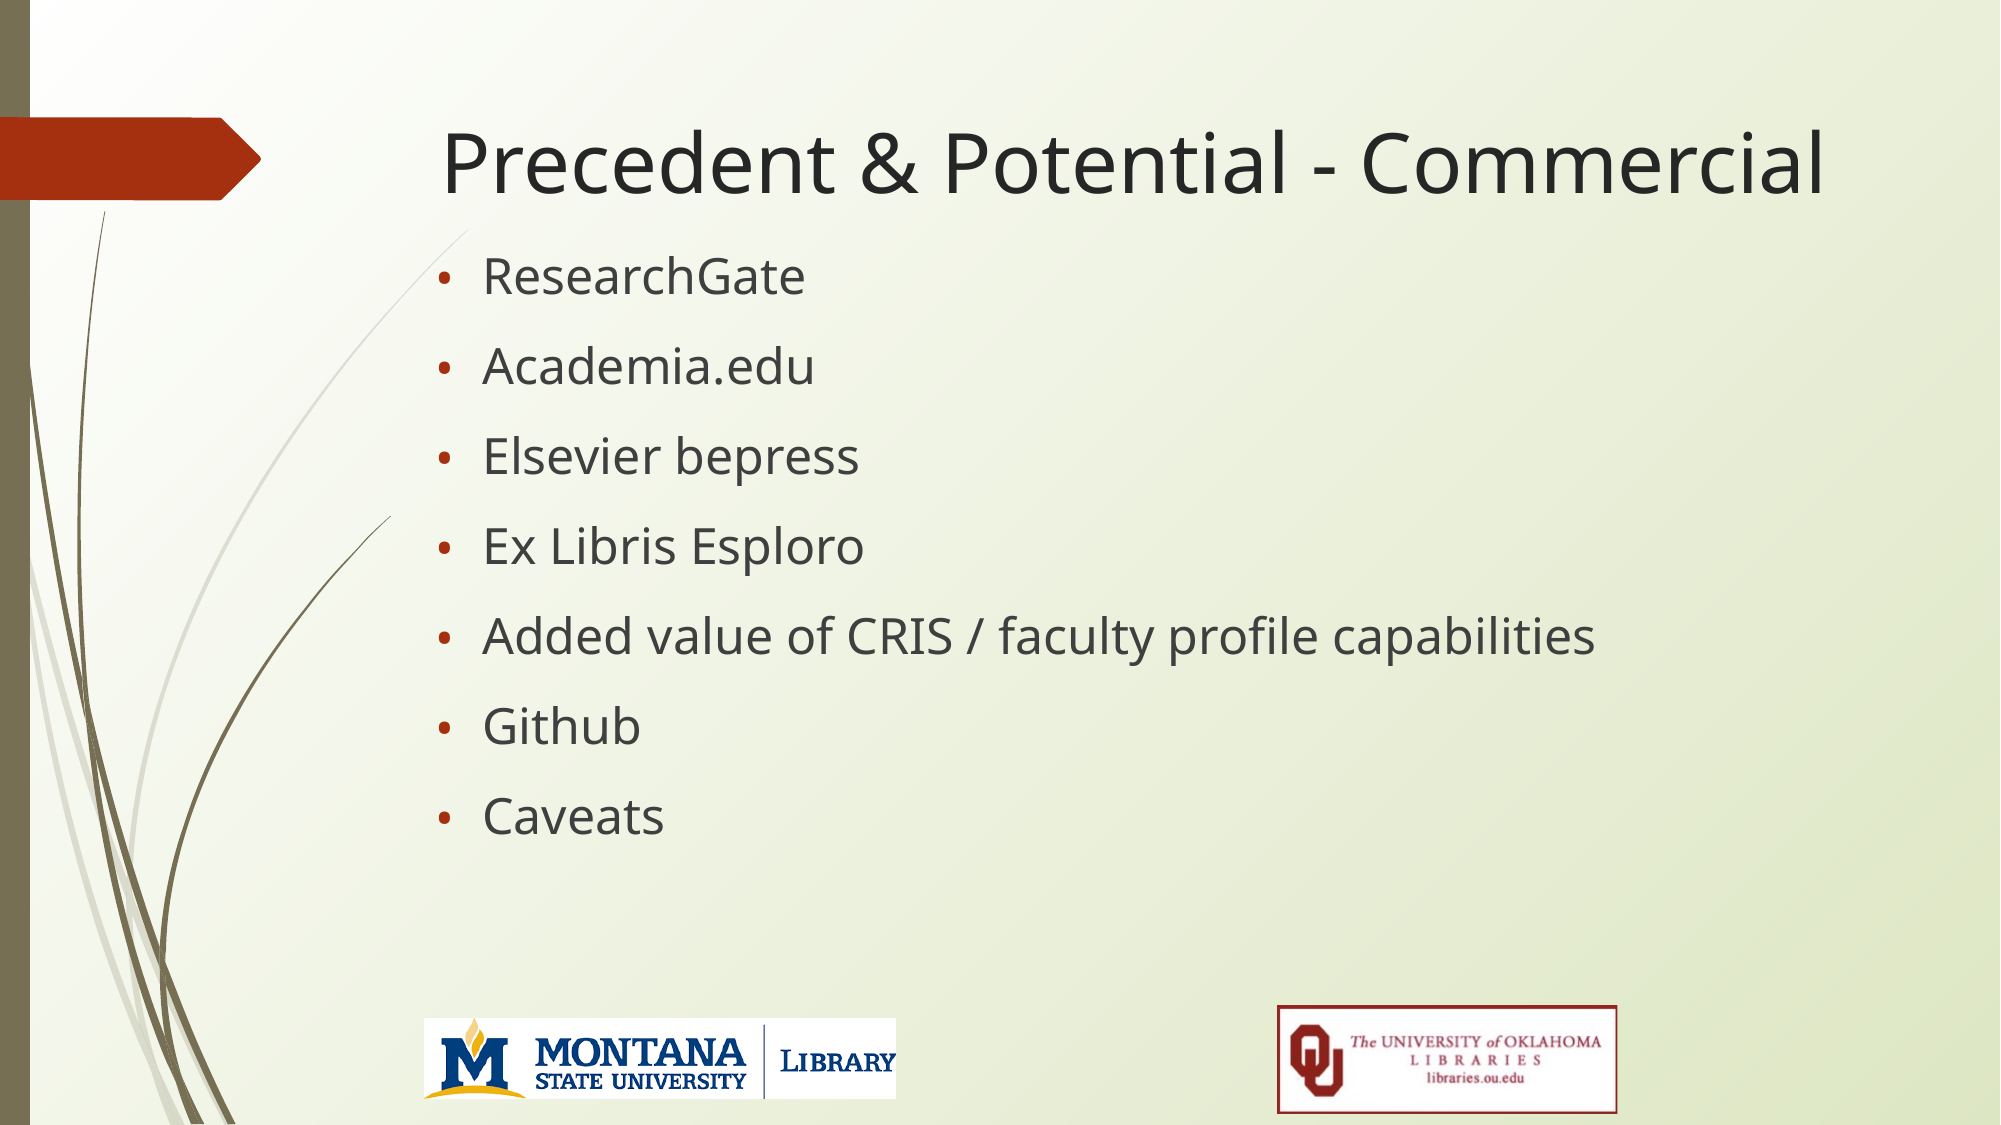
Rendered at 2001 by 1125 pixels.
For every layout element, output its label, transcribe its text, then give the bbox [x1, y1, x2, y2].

list ResearchGate Academia.edu Elsevier bepress Ex Libris Esploro Added value of CRIS / faculty profile capabilities Github Caveats [345, 206, 1954, 967]
title Precedent & Potential - Commercial [425, 102, 1888, 206]
picture [424, 1018, 896, 1099]
picture [1277, 1005, 1618, 1114]
